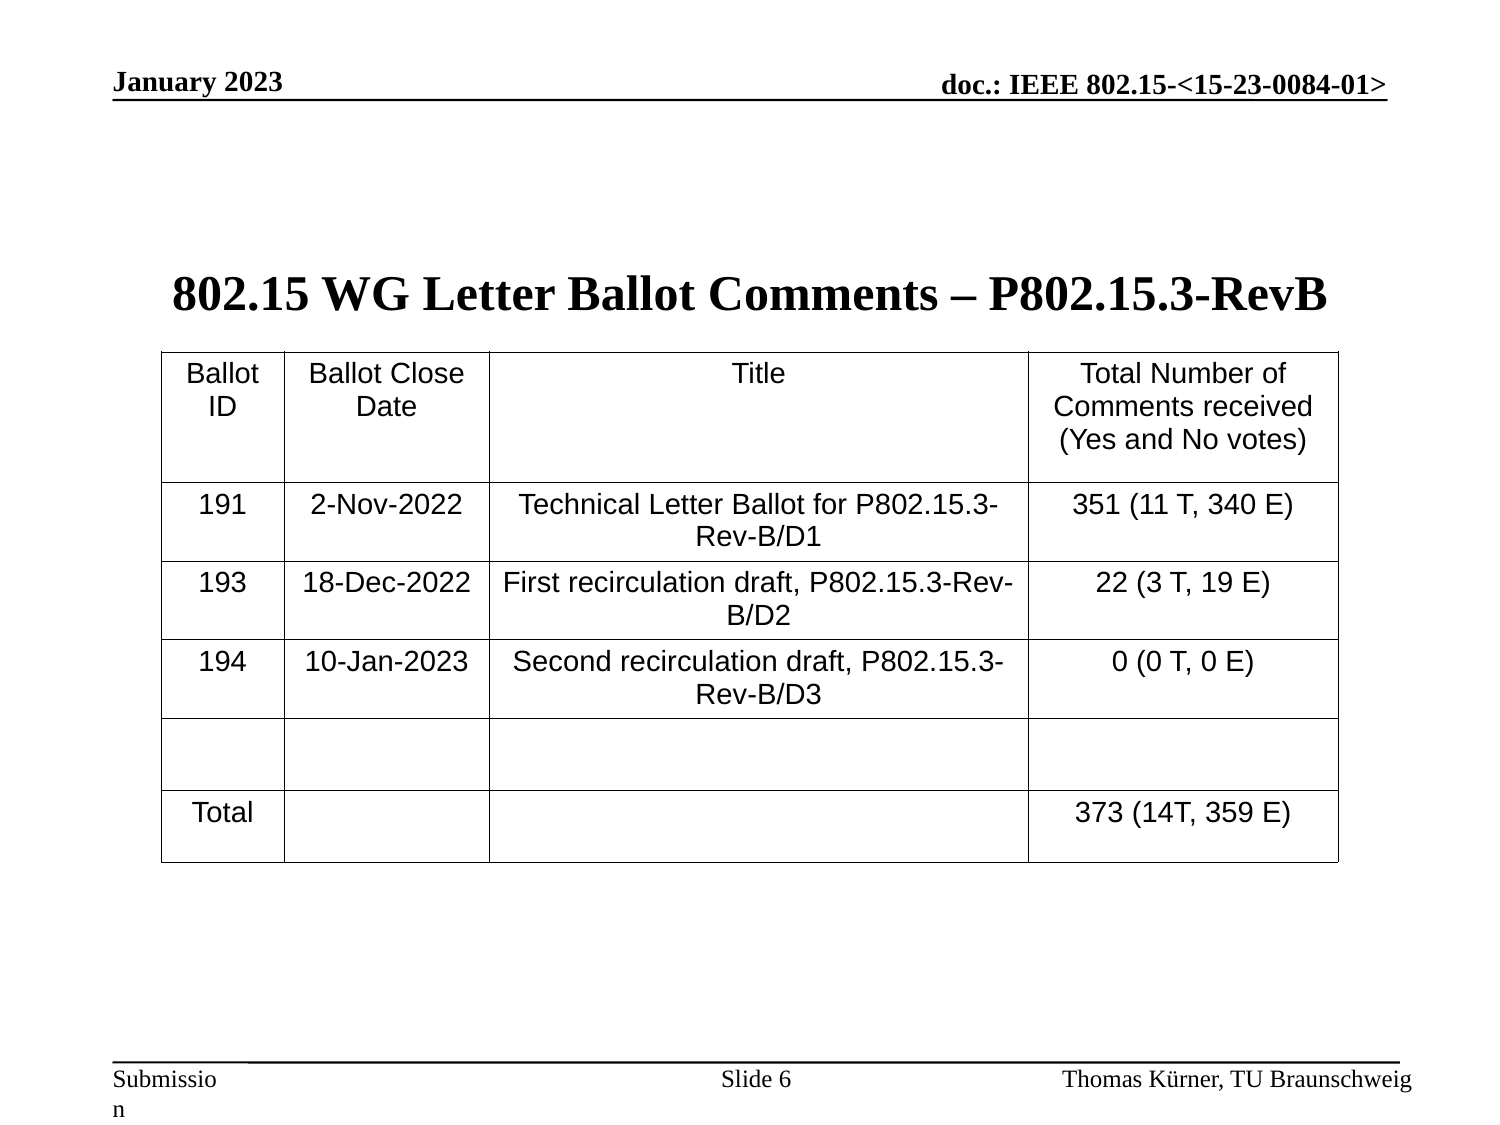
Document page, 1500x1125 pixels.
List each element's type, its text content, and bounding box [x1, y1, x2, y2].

table_header Title [490, 353, 1028, 482]
table_cell 0 (0 T, 0 E) [1029, 640, 1338, 718]
table_cell Total [162, 791, 284, 862]
table_cell Technical Letter Ballot for P802.15.3-Rev-B/D1 [490, 483, 1028, 561]
table_cell [285, 791, 489, 862]
table_cell [490, 719, 1028, 790]
table_cell 22 (3 T, 19 E) [1029, 562, 1338, 639]
table_cell First recirculation draft, P802.15.3-Rev-B/D2 [490, 562, 1028, 639]
table_cell [490, 791, 1028, 862]
table_cell [1029, 719, 1338, 790]
table_header Ballot ID [162, 353, 284, 482]
table_cell 351 (11 T, 340 E) [1029, 483, 1338, 561]
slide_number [112, 62, 375, 98]
table_cell 2-Nov-2022 [285, 483, 489, 561]
table_cell [285, 719, 489, 790]
table_header Total Number of Comments received (Yes and No votes) [1029, 353, 1338, 482]
table_cell 373 (14T, 359 E) [1029, 791, 1338, 862]
footer Thomas Kürner, TU Braunschweig [900, 1062, 1413, 1093]
table_cell 18-Dec-2022 [285, 562, 489, 639]
table_cell 191 [162, 483, 284, 561]
slide_number Slide 6 [712, 1062, 800, 1093]
table_cell 193 [162, 562, 284, 639]
table_cell Second recirculation draft, P802.15.3-Rev-B/D3 [490, 640, 1028, 718]
table_cell 10-Jan-2023 [285, 640, 489, 718]
text_box 802.15 WG Letter Ballot Comments – P802.15.3-RevB [112, 224, 1387, 356]
table_cell [162, 719, 284, 790]
table_header Ballot Close Date [285, 353, 489, 482]
table_cell 194 [162, 640, 284, 718]
